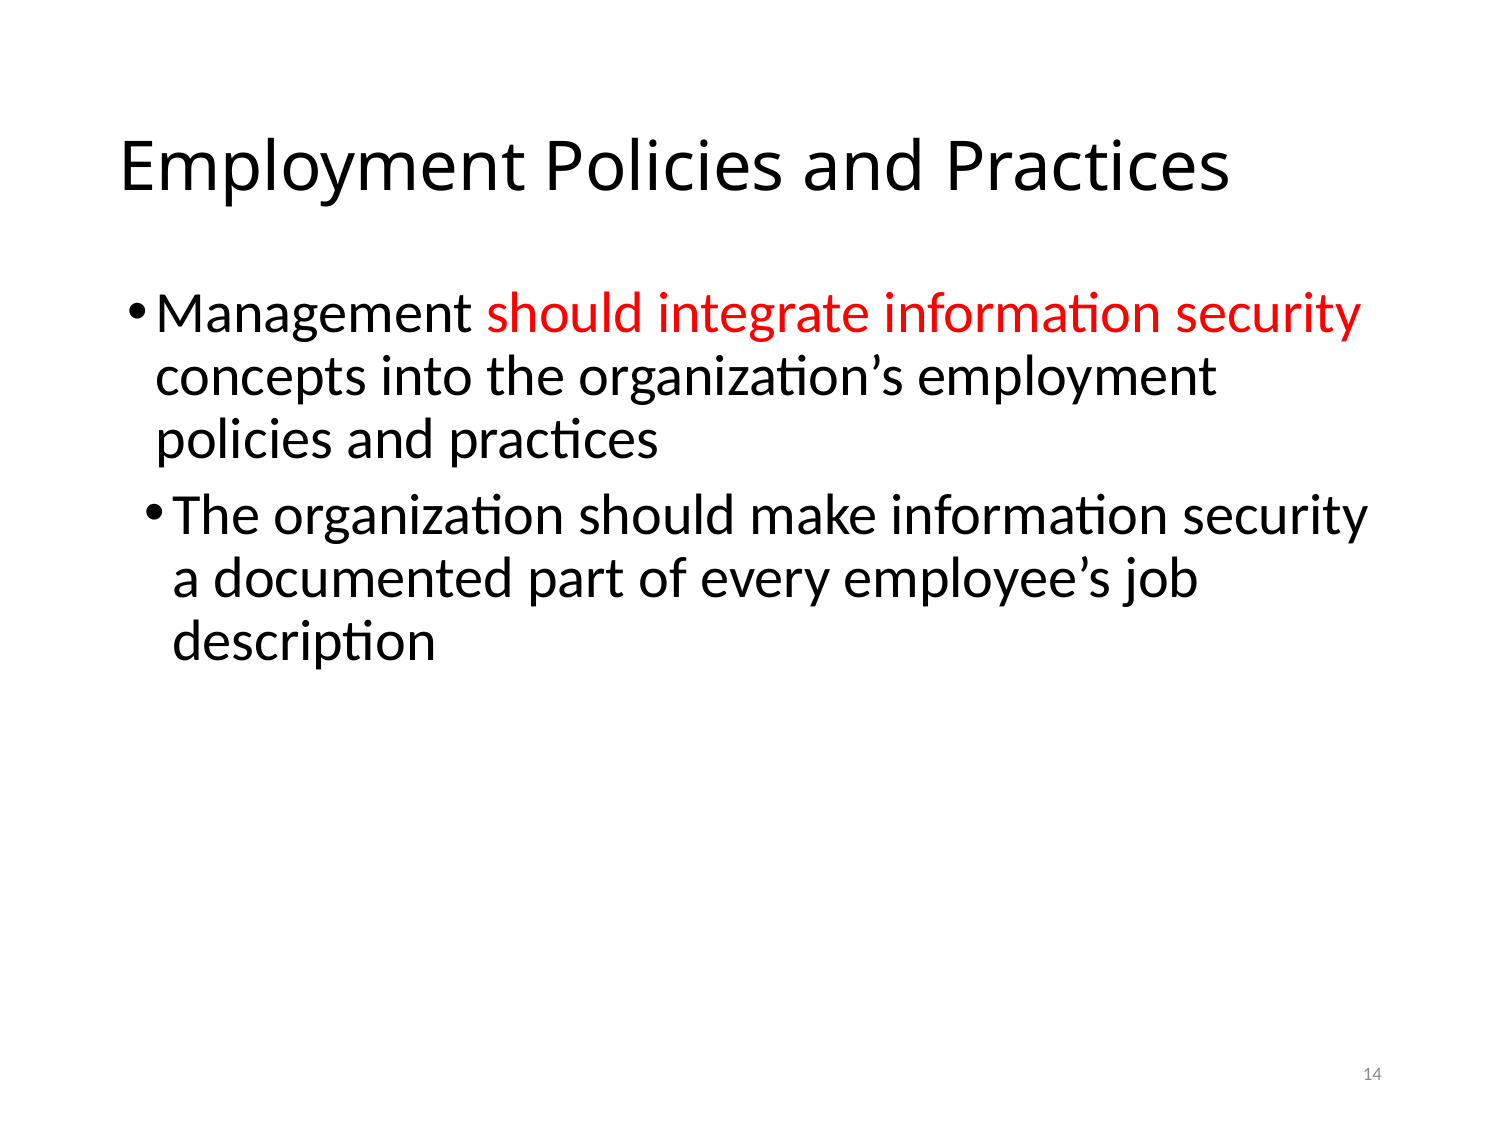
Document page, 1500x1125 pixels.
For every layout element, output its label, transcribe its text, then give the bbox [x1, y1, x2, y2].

title Employment Policies and Practices [103, 59, 1397, 278]
list Management should integrate information security concepts into the organization’s employment policies and practices The organization should make information security a documented part of every employee’s job description [112, 275, 1388, 1034]
slide_number 14 [1059, 1042, 1397, 1103]
